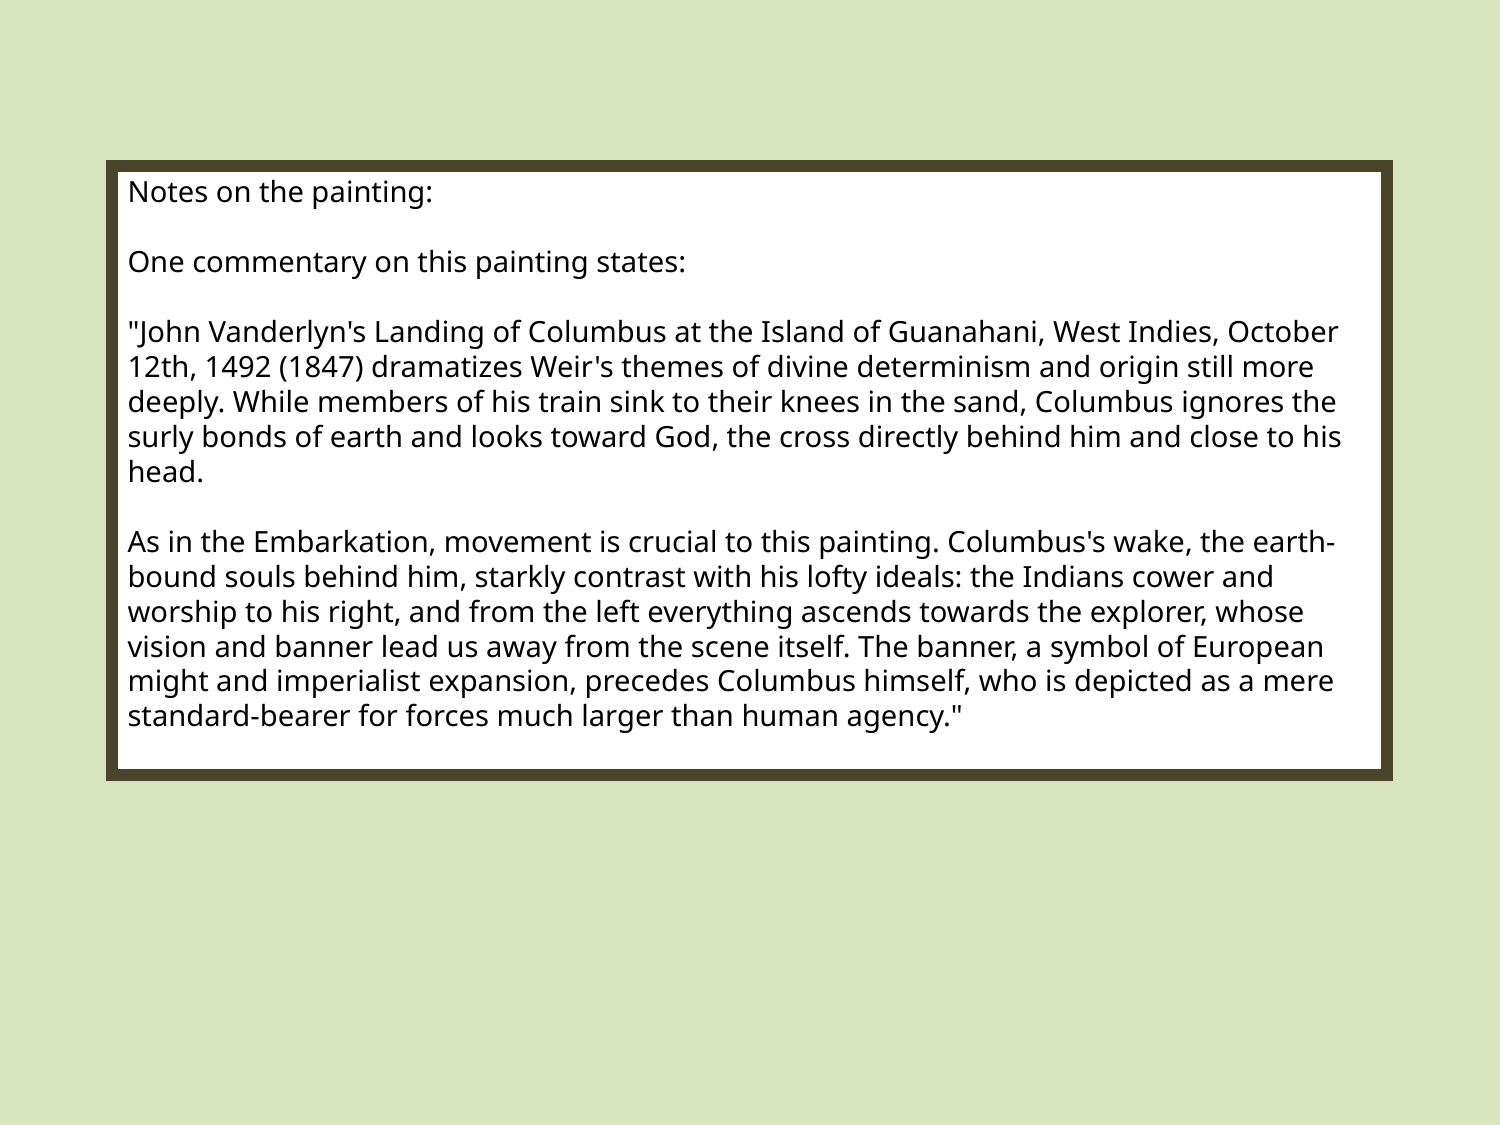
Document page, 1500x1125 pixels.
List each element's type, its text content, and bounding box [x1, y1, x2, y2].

text_box Notes on the painting: One commentary on this painting states: "John Vanderlyn's Landing of Columbus at the Island of Guanahani, West Indies, October 12th, 1492 (1847) dramatizes Weir's themes of divine determinism and origin still more deeply. While members of his train sink to their knees in the sand, Columbus ignores the surly bonds of earth and looks toward God, the cross directly behind him and close to his head. As in the Embarkation, movement is crucial to this painting. Columbus's wake, the earth-bound souls behind him, starkly contrast with his lofty ideals: the Indians cower and worship to his right, and from the left everything ascends towards the explorer, whose vision and banner lead us away from the scene itself. The banner, a symbol of European might and imperialist expansion, precedes Columbus himself, who is depicted as a mere standard-bearer for forces much larger than human agency." [112, 165, 1388, 776]
